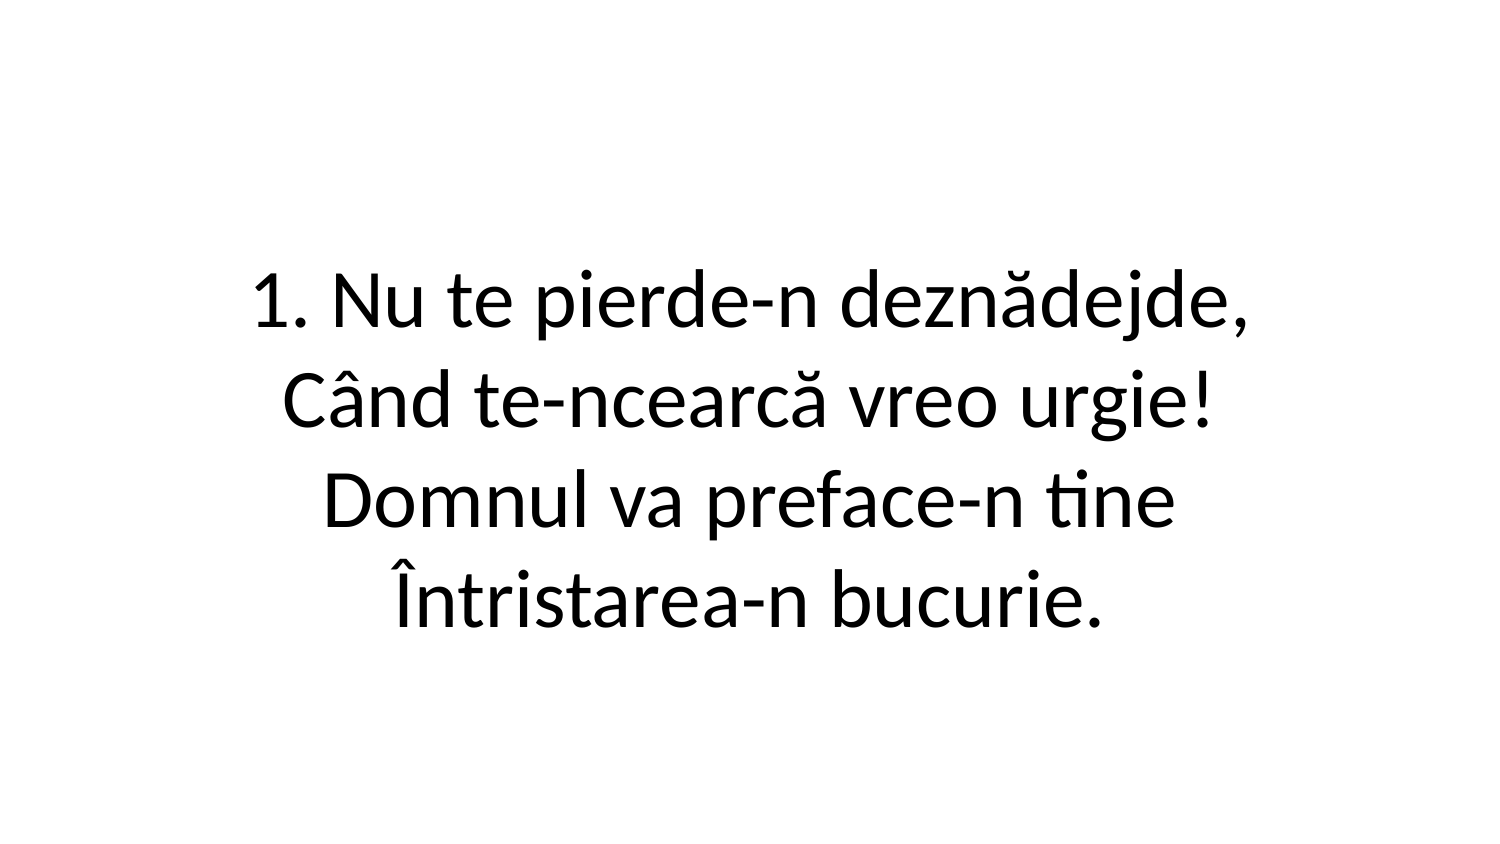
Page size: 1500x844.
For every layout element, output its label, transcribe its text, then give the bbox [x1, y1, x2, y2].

text_box 1. Nu te pierde-n deznădejde, Când te-ncearcă vreo urgie! Domnul va preface-n tine Întristarea-n bucurie. [233, 192, 1267, 652]
